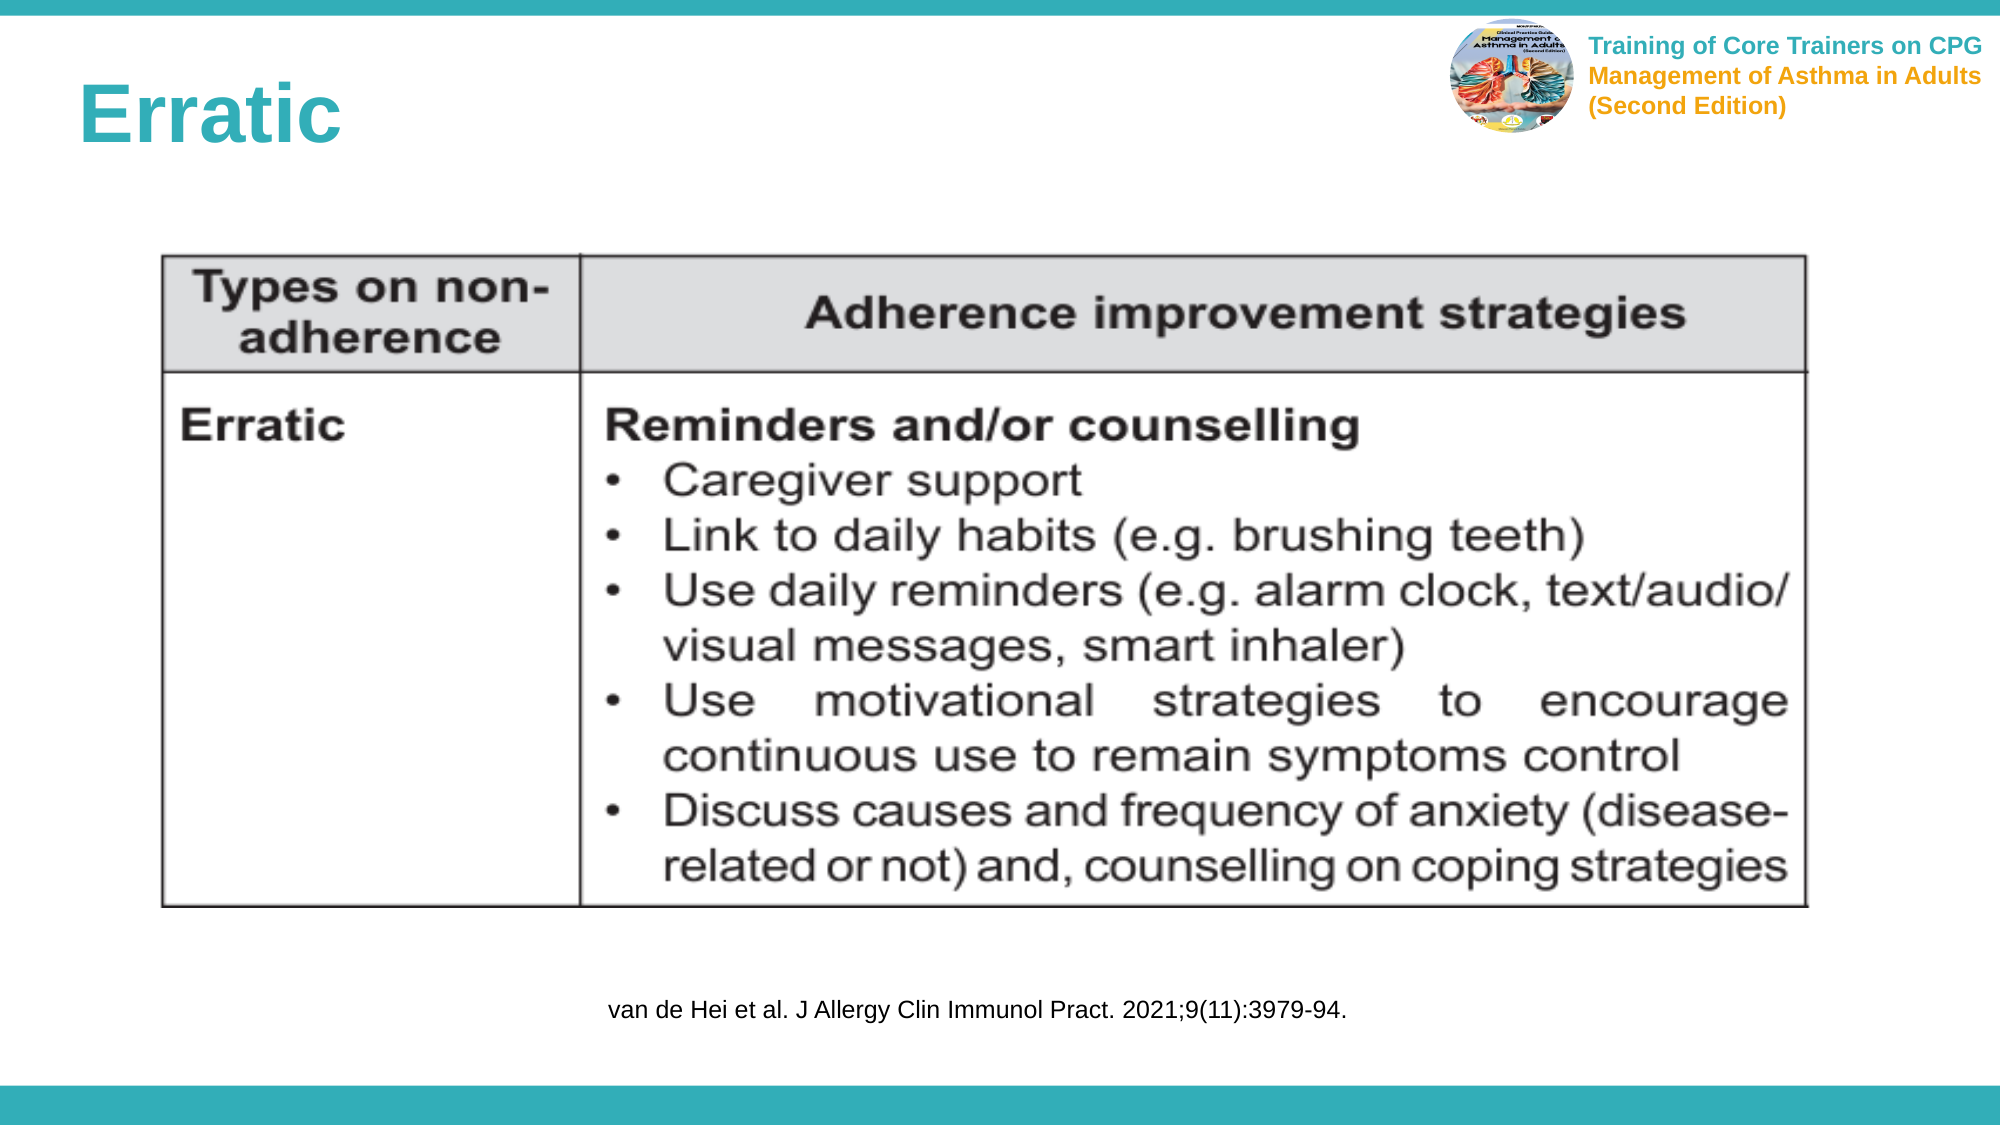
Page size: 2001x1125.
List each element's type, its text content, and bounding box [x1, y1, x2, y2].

picture [129, 229, 1834, 909]
text_box Erratic [64, 51, 1429, 167]
text_box van de Hei et al. J Allergy Clin Immunol Pract. 2021;9(11):3979-94. [471, 986, 1486, 1032]
picture [1449, 18, 1574, 133]
